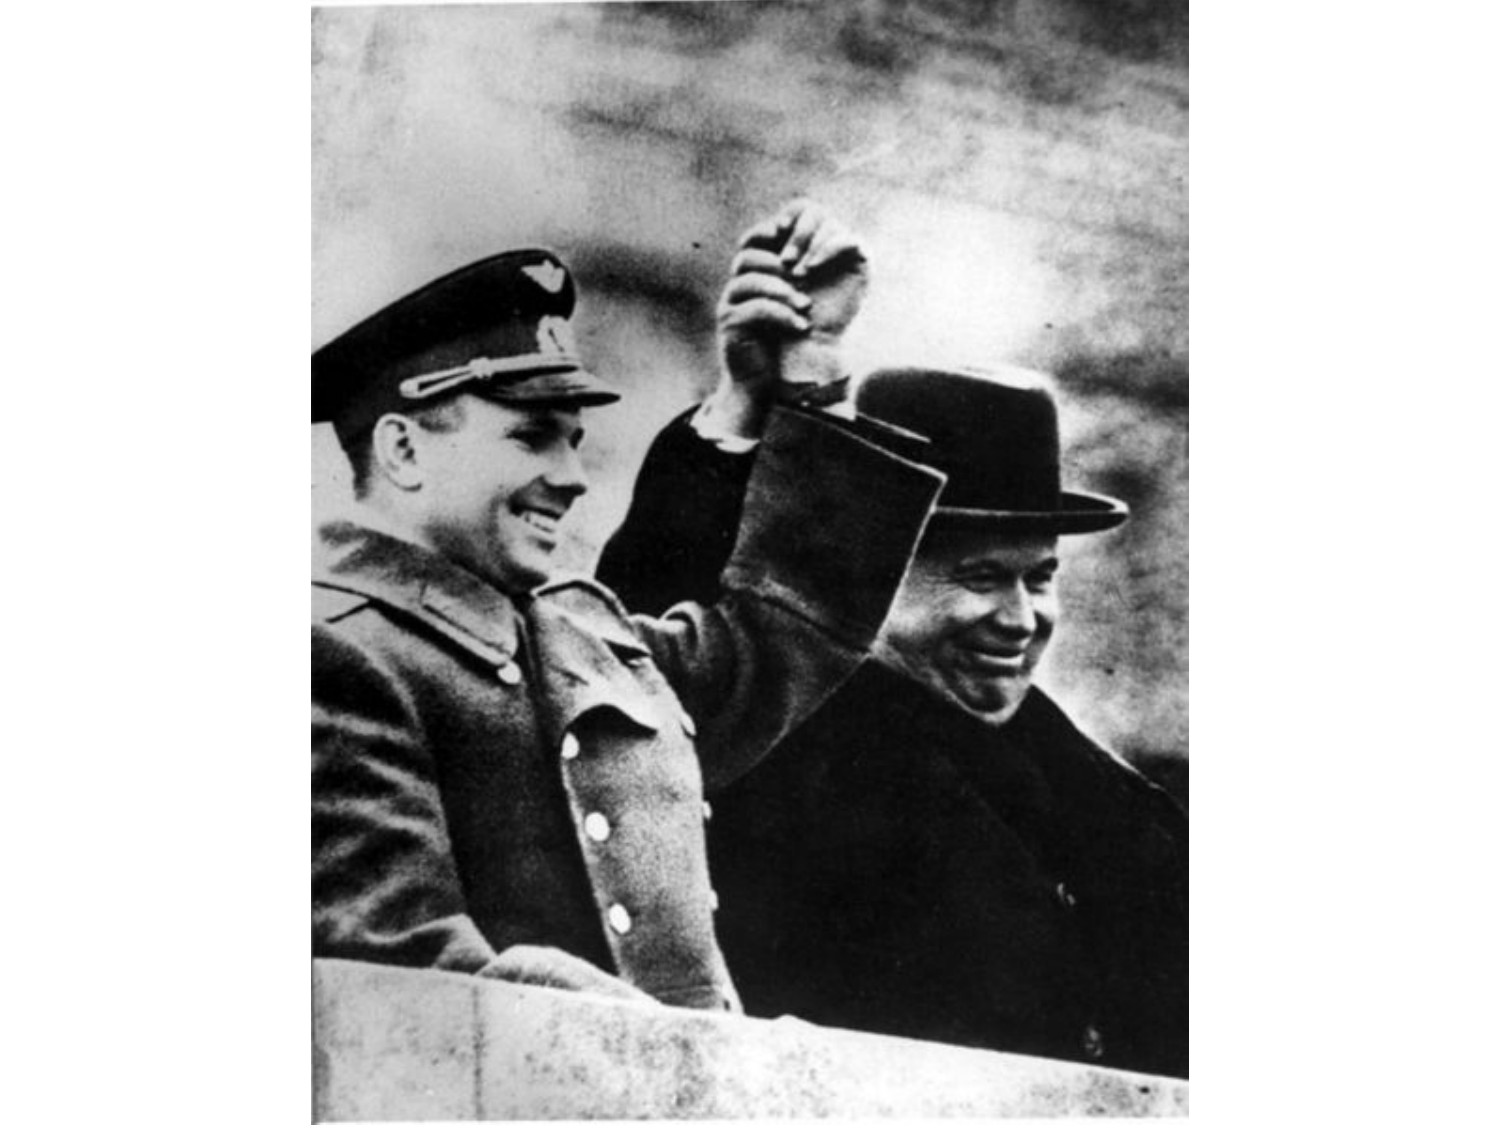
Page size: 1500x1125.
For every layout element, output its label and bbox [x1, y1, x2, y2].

picture [311, 0, 1189, 1125]
